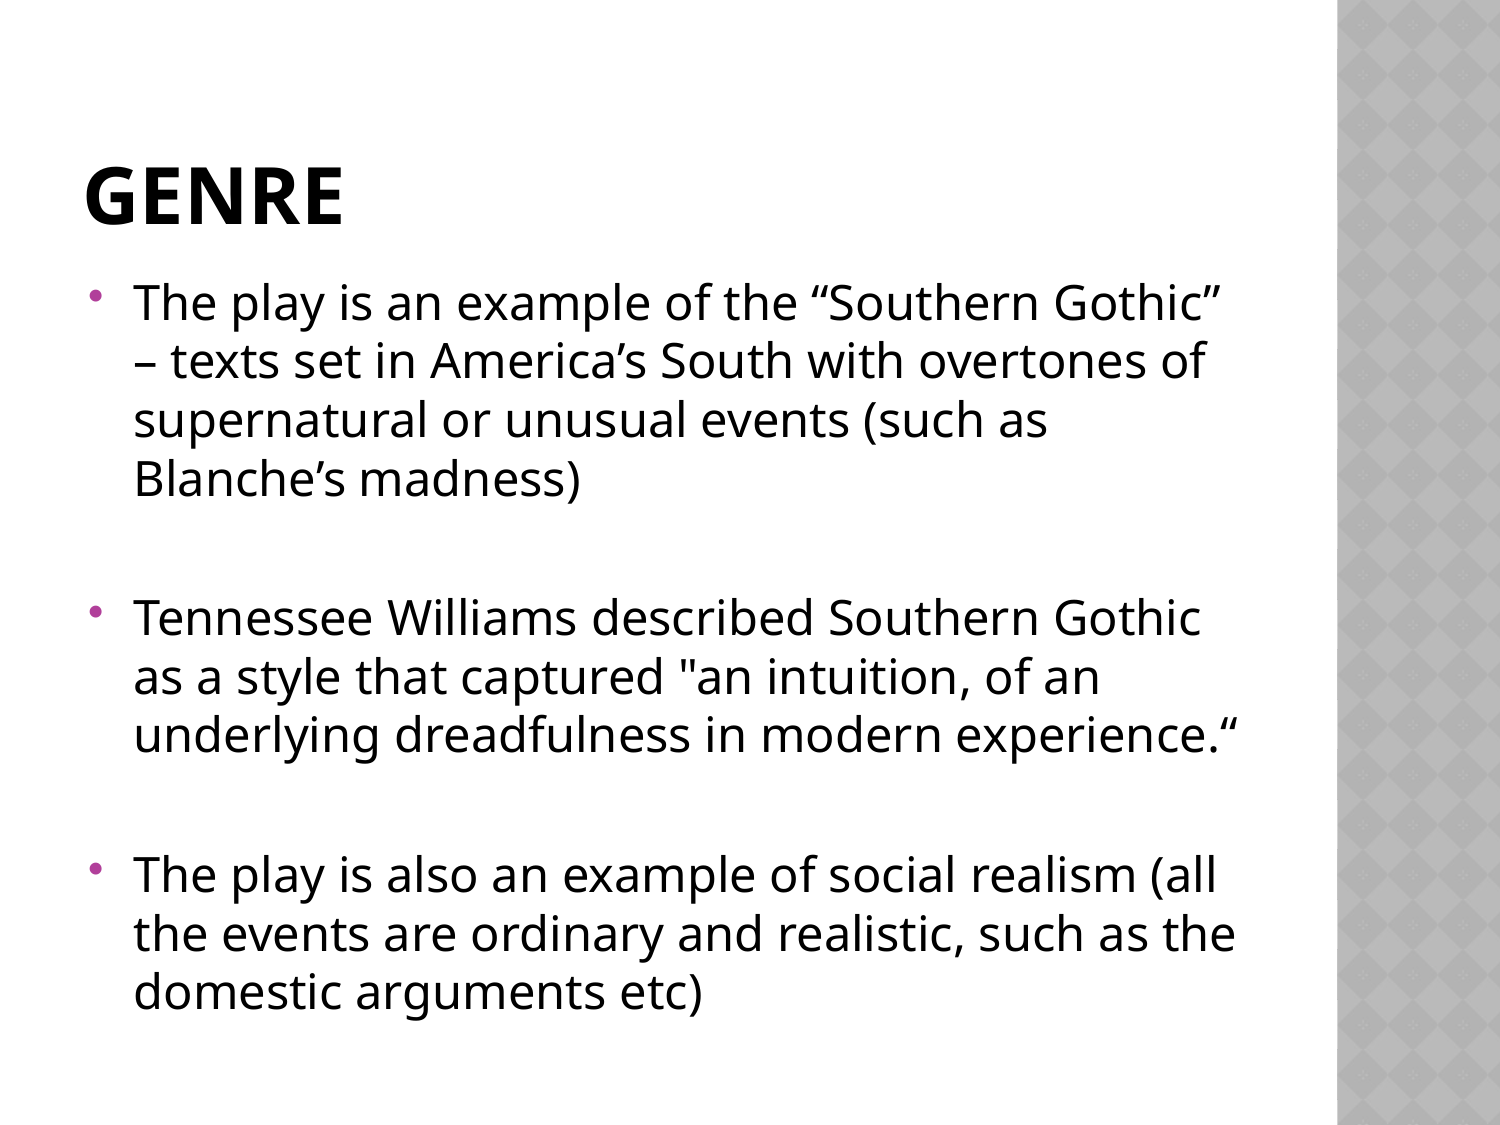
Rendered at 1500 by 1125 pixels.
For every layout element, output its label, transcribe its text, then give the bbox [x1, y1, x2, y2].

list The play is an example of the “Southern Gothic” – texts set in America’s South with overtones of supernatural or unusual events (such as Blanche’s madness) Tennessee Williams described Southern Gothic as a style that captured "an intuition, of an underlying dreadfulness in modern experience.“ The play is also an example of social realism (all the events are ordinary and realistic, such as the domestic arguments etc) [75, 264, 1263, 1059]
title Genre [75, 52, 1263, 240]
